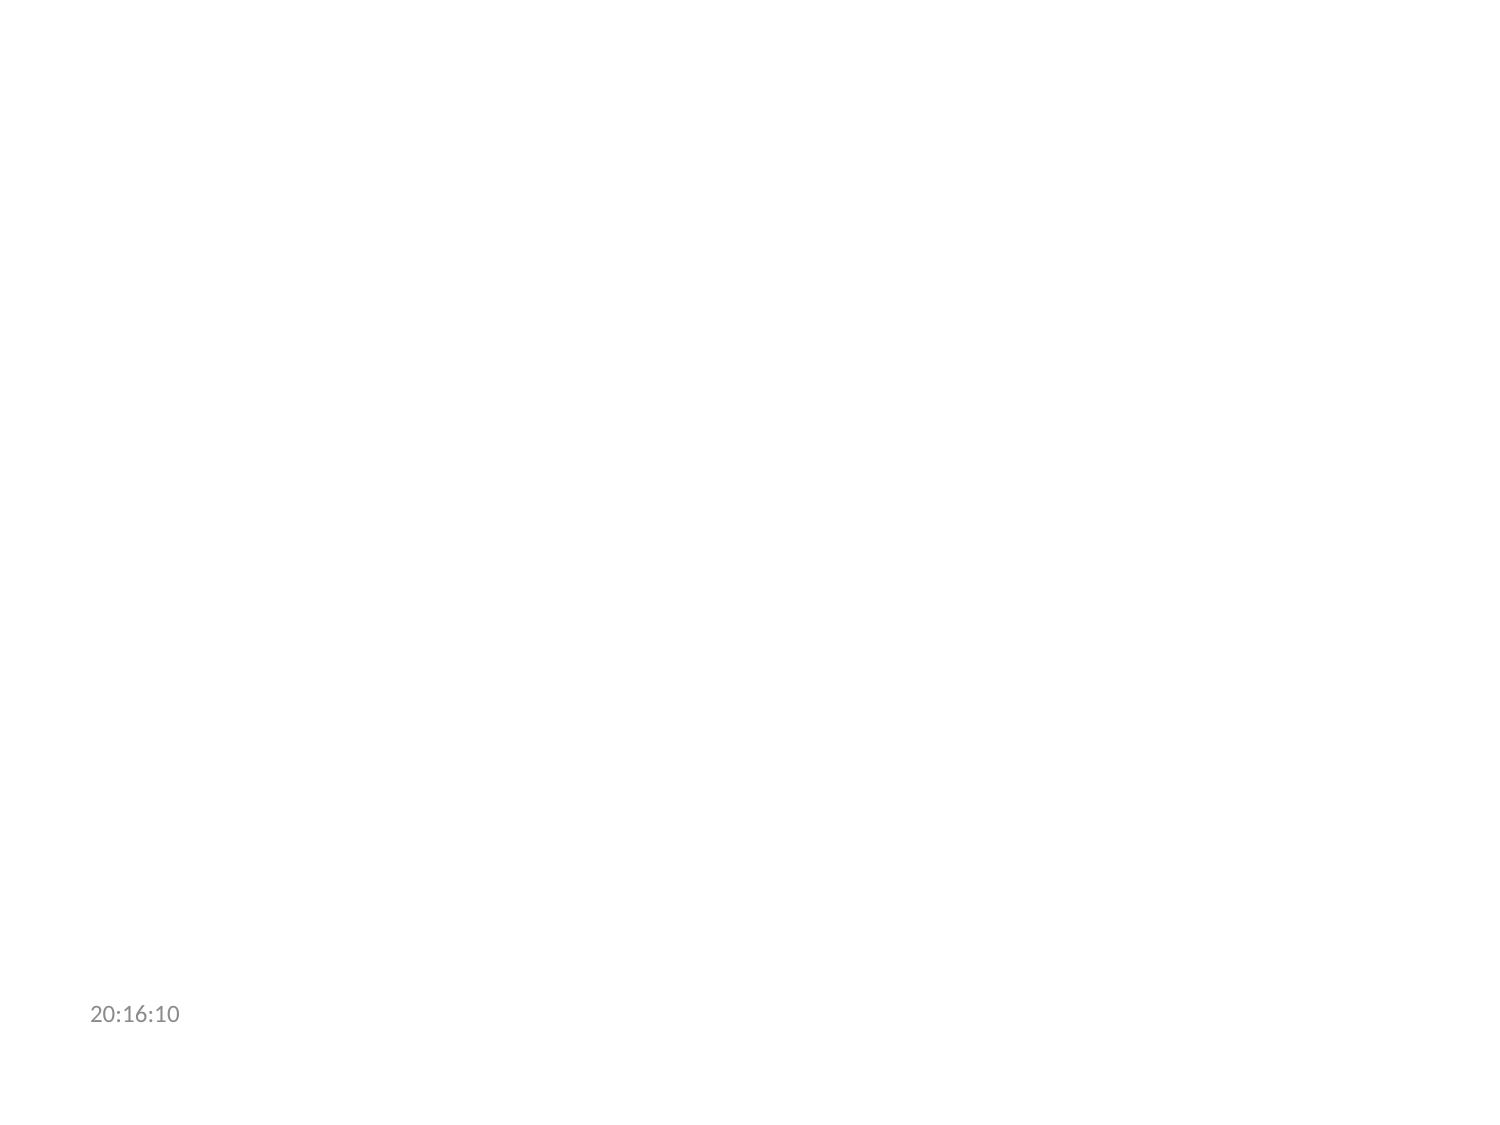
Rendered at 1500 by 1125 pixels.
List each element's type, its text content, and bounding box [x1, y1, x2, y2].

text_box 15:35:09 [75, 982, 425, 1043]
